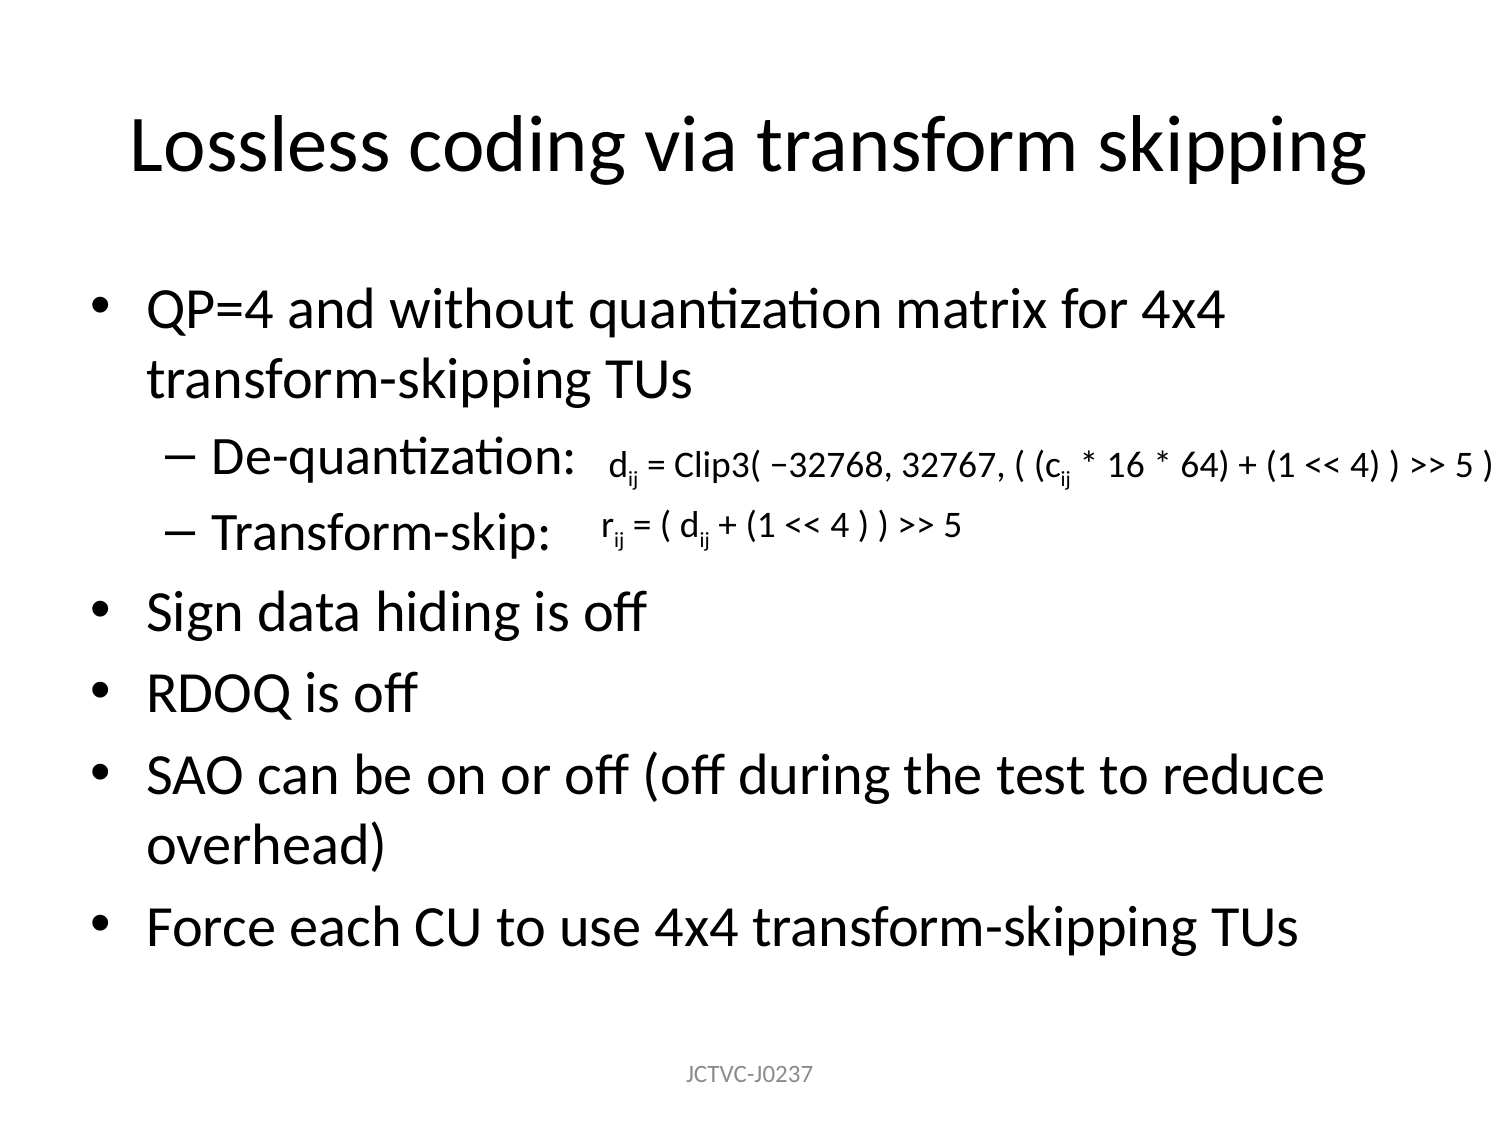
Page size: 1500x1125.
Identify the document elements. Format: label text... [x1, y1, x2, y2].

text_box dij = Clip3( −32768, 32767, ( (cij * 16 * 64) + (1 << 4) ) >> 5 ) [593, 432, 1500, 499]
title Lossless coding via transform skipping [75, 45, 1425, 233]
list QP=4 and without quantization matrix for 4x4 transform-skipping TUs De-quantization: Transform-skip: Sign data hiding is off RDOQ is off SAO can be on or off (off during the test to reduce overhead) Force each CU to use 4x4 transform-skipping TUs [75, 262, 1425, 1005]
footer JCTVC-J0237 [512, 1042, 988, 1103]
text_box rij = ( dij + (1 << 4 ) ) >> 5 [586, 493, 978, 559]
